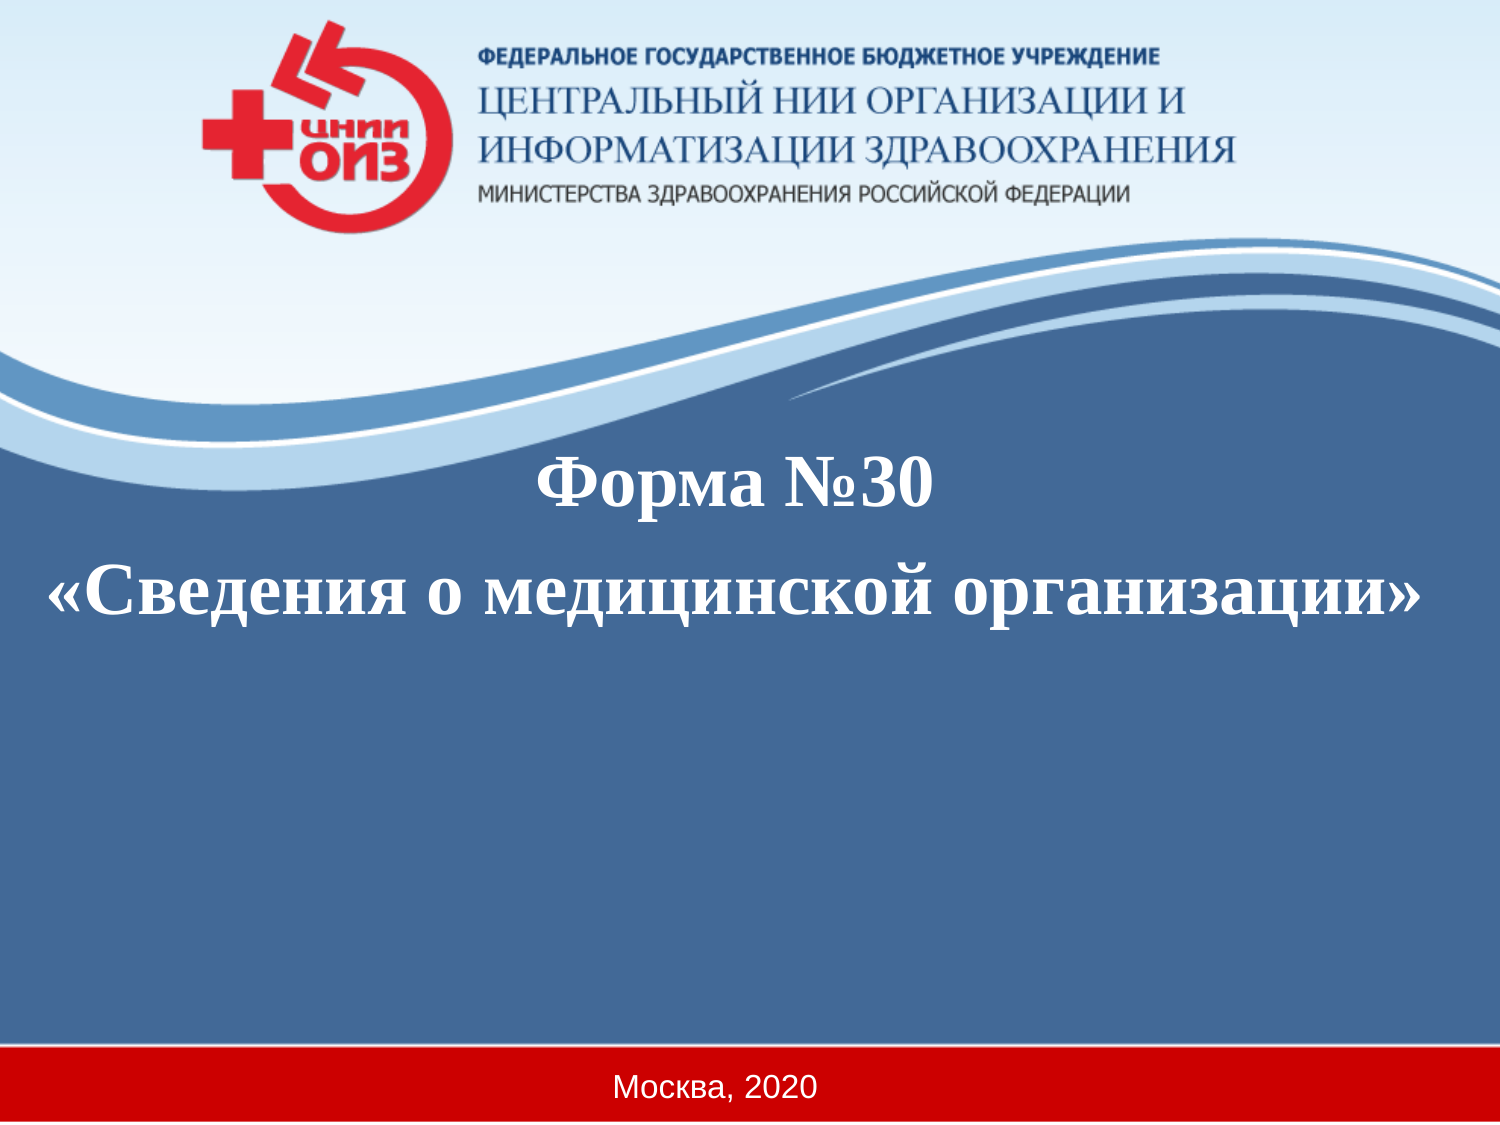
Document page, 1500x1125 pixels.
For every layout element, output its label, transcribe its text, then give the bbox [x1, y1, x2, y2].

title Форма №30 «Сведения о медицинской организации» [0, 338, 1500, 705]
picture [0, 0, 1500, 338]
picture [0, 705, 1500, 1125]
text_box Москва, 2020 [597, 1057, 963, 1113]
